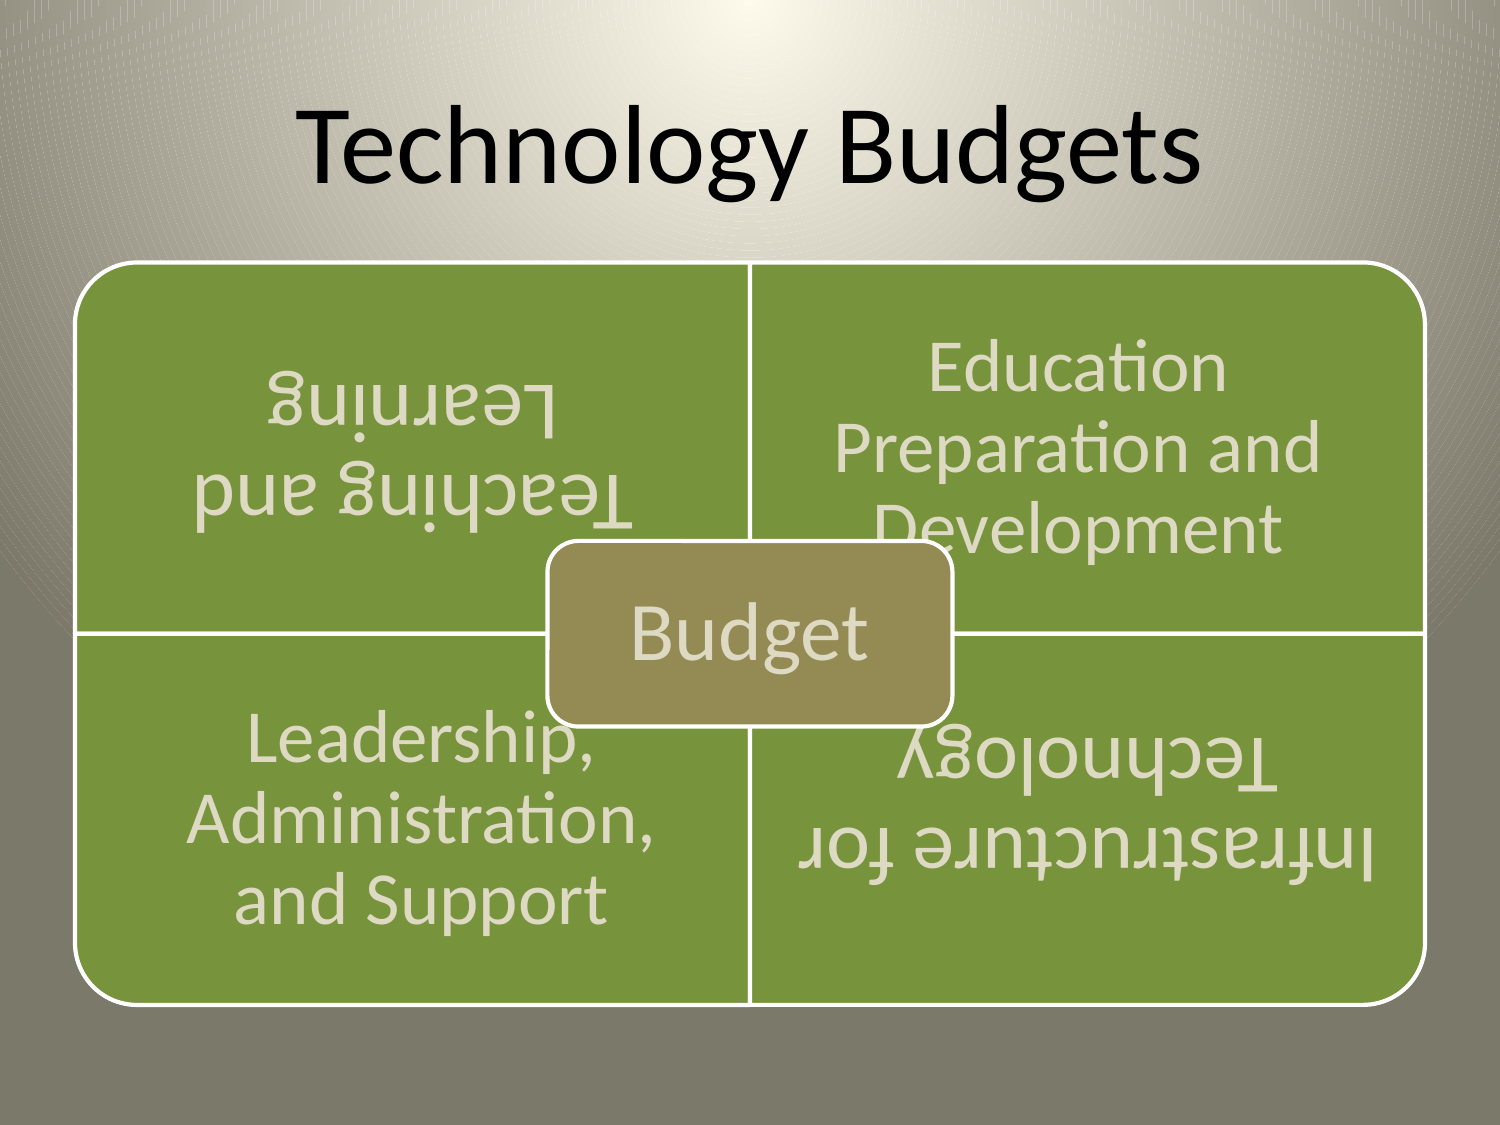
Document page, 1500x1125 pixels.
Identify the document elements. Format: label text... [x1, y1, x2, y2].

title Technology Budgets [75, 45, 1425, 233]
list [74, 262, 1426, 1006]
